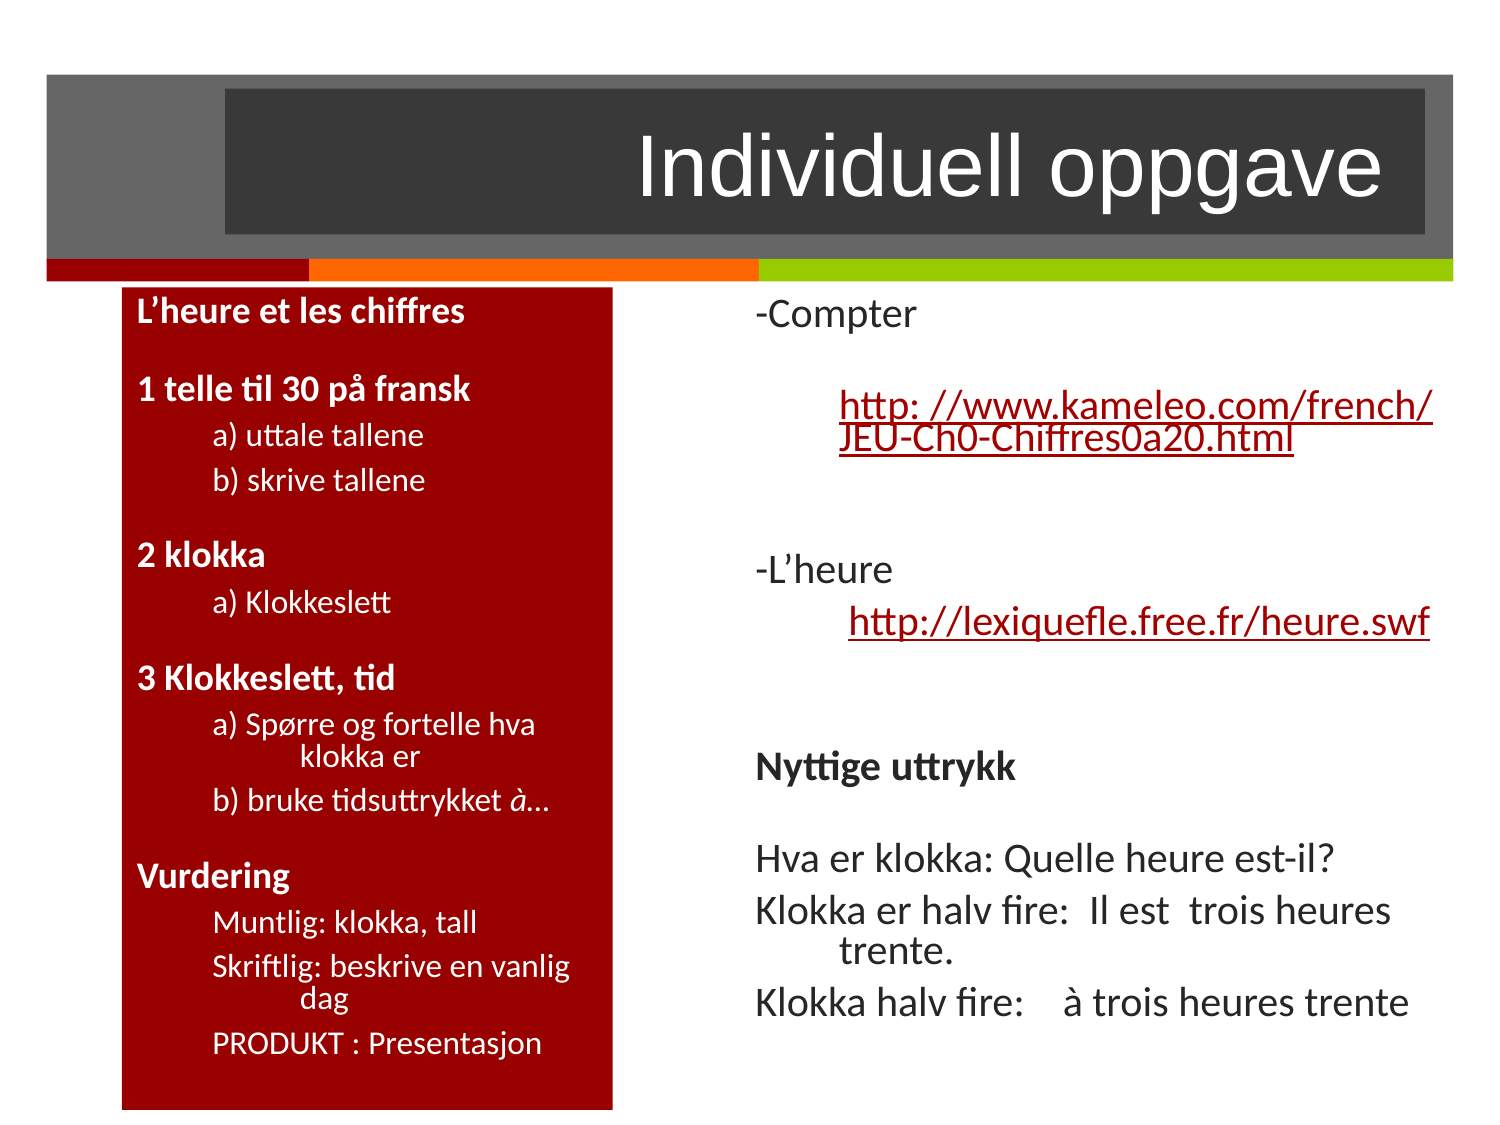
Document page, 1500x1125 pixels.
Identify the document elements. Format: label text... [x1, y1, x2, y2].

list L’heure et les chiffres 1 telle til 30 på fransk a) uttale tallene b) skrive tallene 2 klokka a) Klokkeslett 3 Klokkeslett, tid a) Spørre og fortelle hva klokka er b) bruke tidsuttrykket à… Vurdering Muntlig: klokka, tall Skriftlig: beskrive en vanlig dag PRODUKT : Presentasjon [121, 287, 613, 1110]
list -Compter http: //www.kameleo.com/french/JEU-Ch0-Chiffres0a20.html -L’heure http://lexiquefle.free.fr/heure.swf Nyttige uttrykk Hva er klokka: Quelle heure est-il? Klokka er halv fire: Il est trois heures trente. Klokka halv fire: à trois heures trente [740, 287, 1450, 1056]
title Individuell oppgave [225, 88, 1425, 235]
